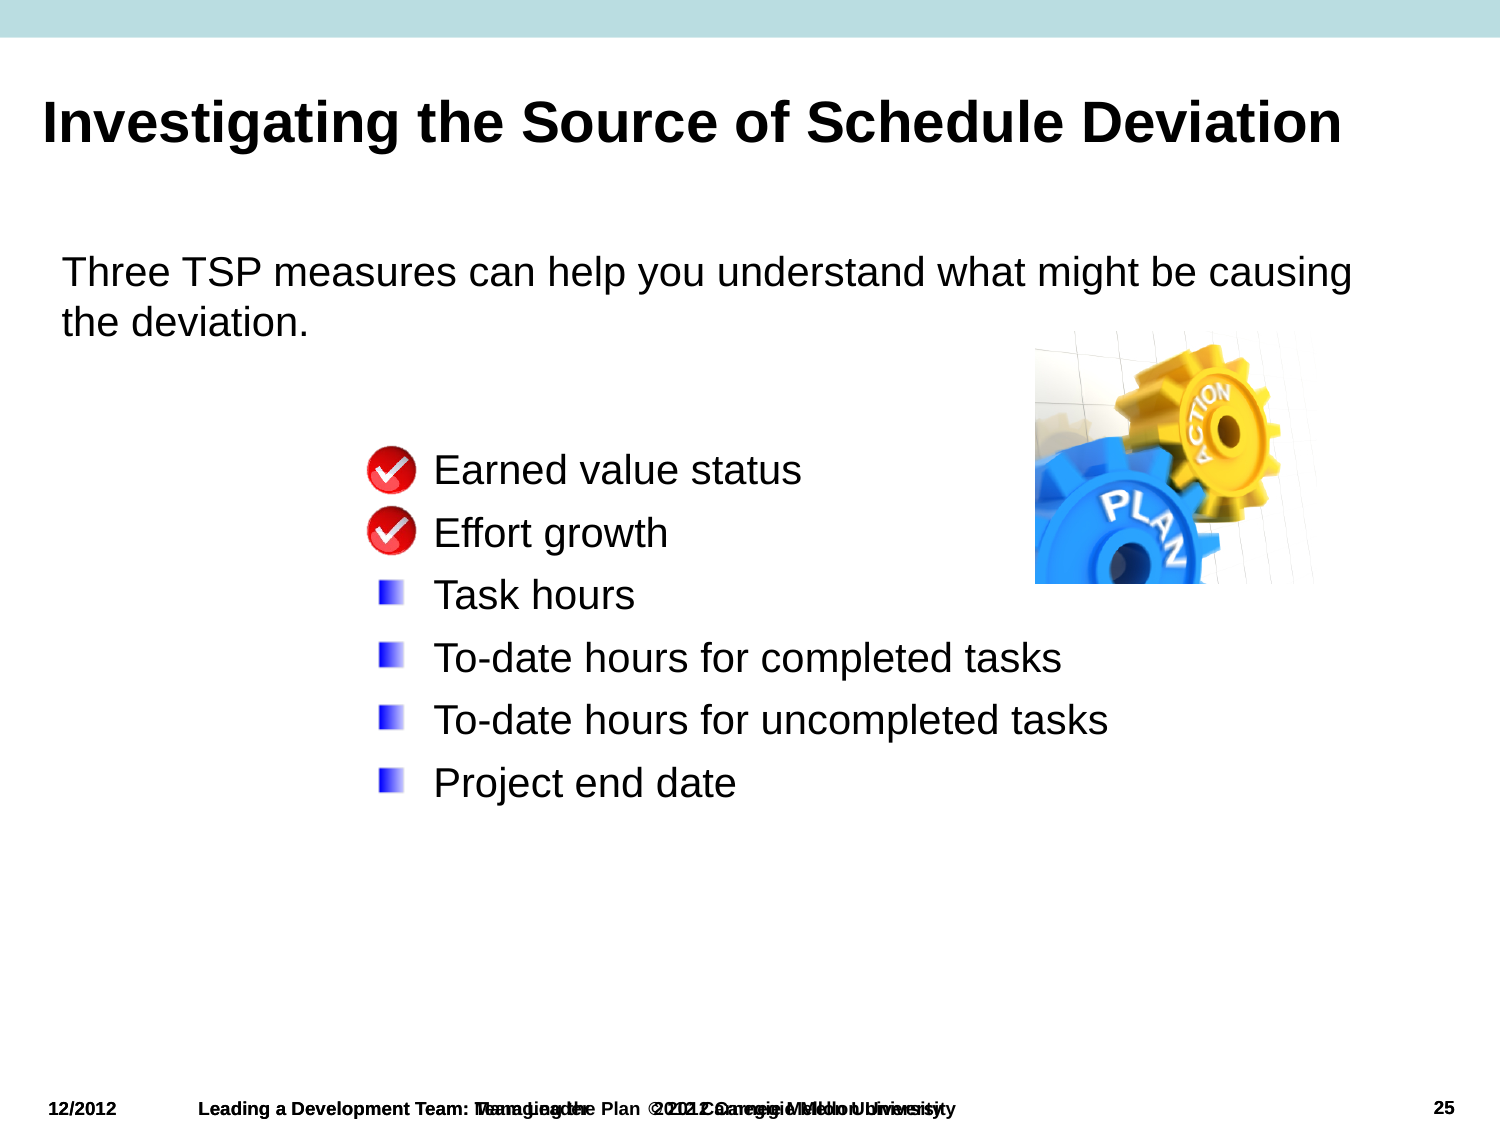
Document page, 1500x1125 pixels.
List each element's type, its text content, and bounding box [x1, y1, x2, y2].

picture [362, 501, 420, 559]
picture [377, 703, 407, 733]
picture [377, 640, 407, 671]
title Investigating the Source of Schedule Deviation [42, 97, 1438, 154]
picture [1035, 331, 1317, 584]
picture [362, 441, 420, 499]
picture [377, 766, 407, 796]
text_box Earned value status Effort growth Task hours To-date hours for completed tasks To-date hours for uncompleted tasks Project end date [362, 435, 1125, 814]
picture [377, 578, 407, 608]
text_box Three TSP measures can help you understand what might be causing the deviation. [46, 237, 1419, 353]
